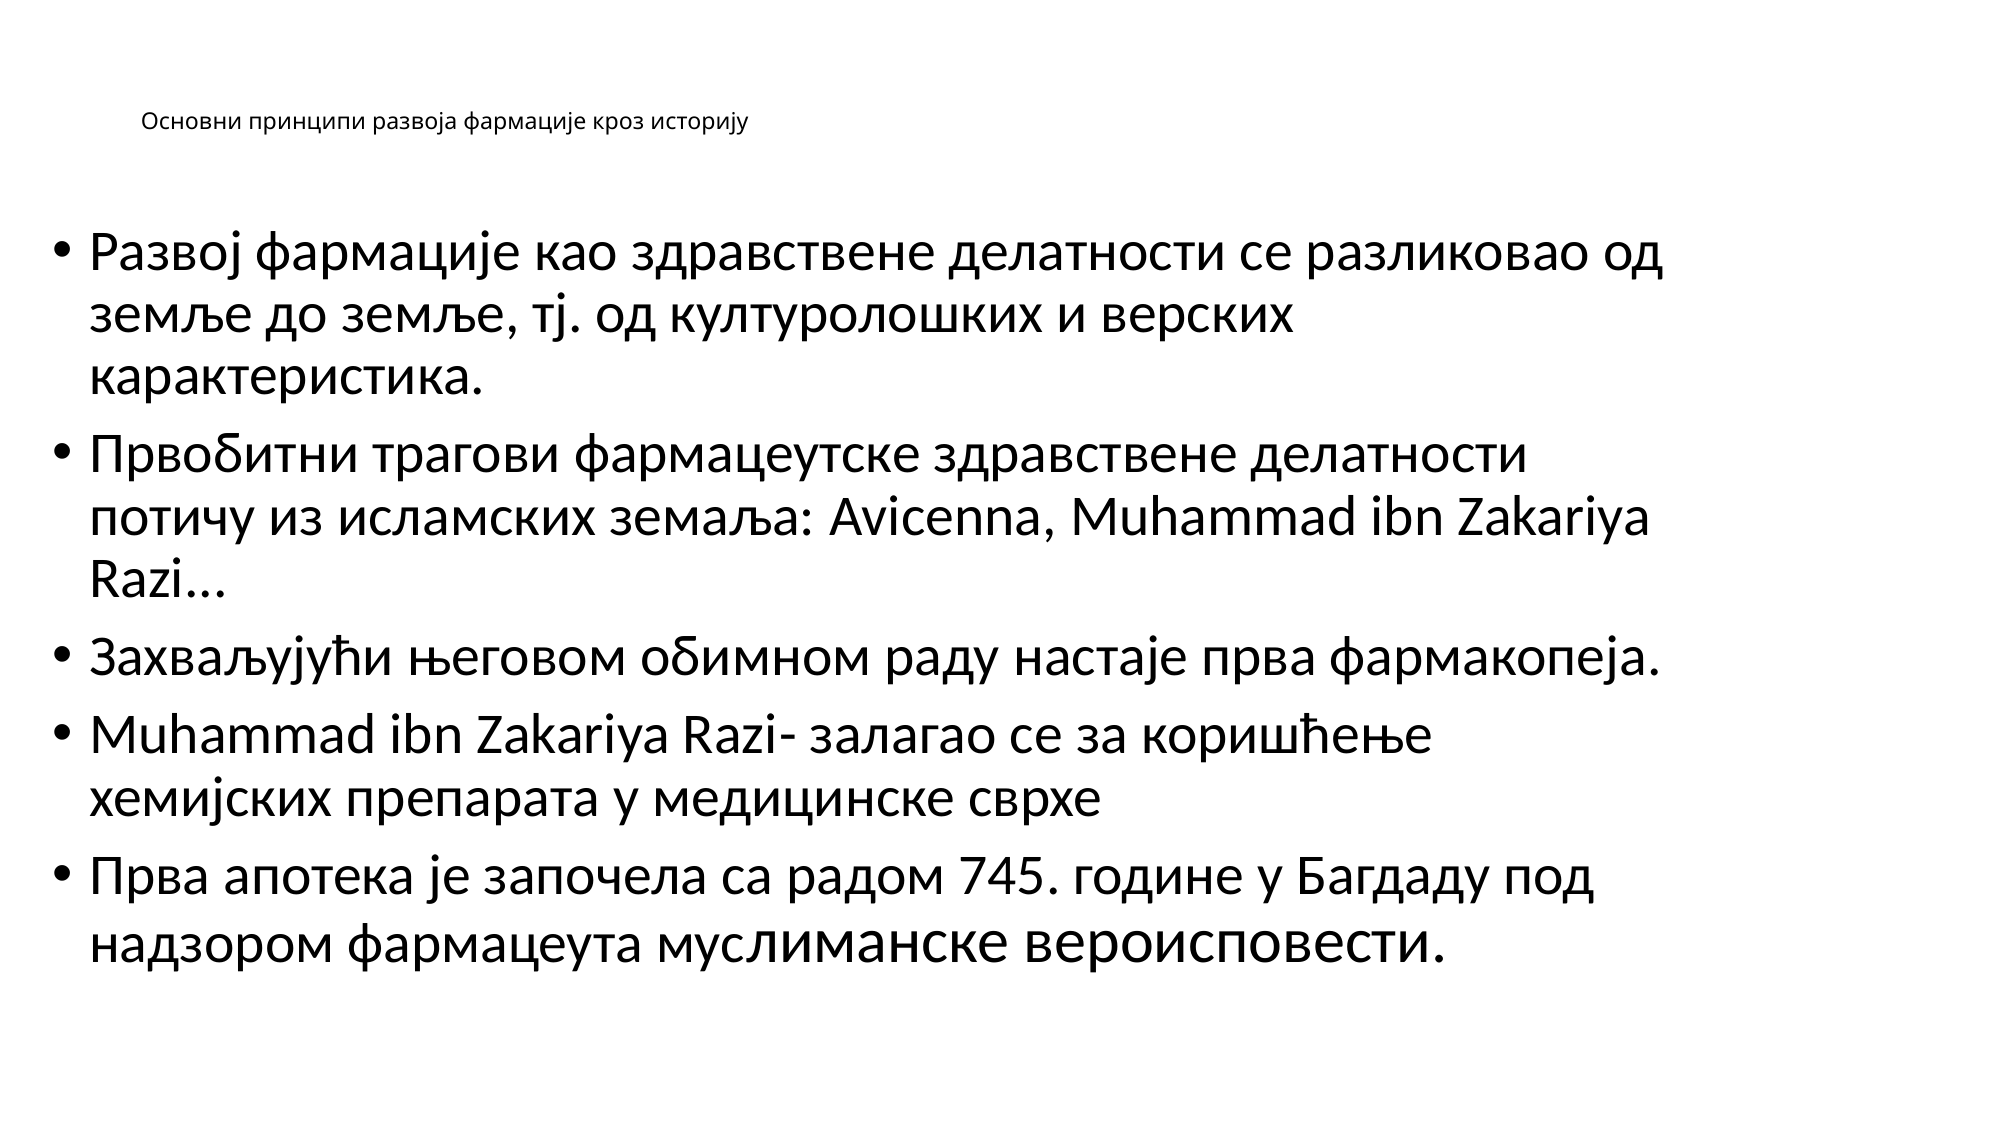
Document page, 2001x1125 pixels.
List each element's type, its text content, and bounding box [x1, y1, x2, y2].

title Основни принципи развоја фармације кроз историју [125, 101, 1819, 176]
list Развој фармације као здравствене делатности се разликовао од земље до земље, тј. од културолошких и верских карактеристика. Првобитни трагови фармацеутске здравствене делатности потичу из исламских земаља: Avicenna, Muhammad ibn Zakariya Razi... Захваљујући његовом обимном раду настаје прва фармакопеја. Muhammad ibn Zakariya Razi- залагао се за коришћење хемијских препарата у медицинске сврхе Прва апотека је започела са радом 745. године у Багдаду под надзором фармацеута муслиманске вероисповести. [37, 212, 1692, 1079]
